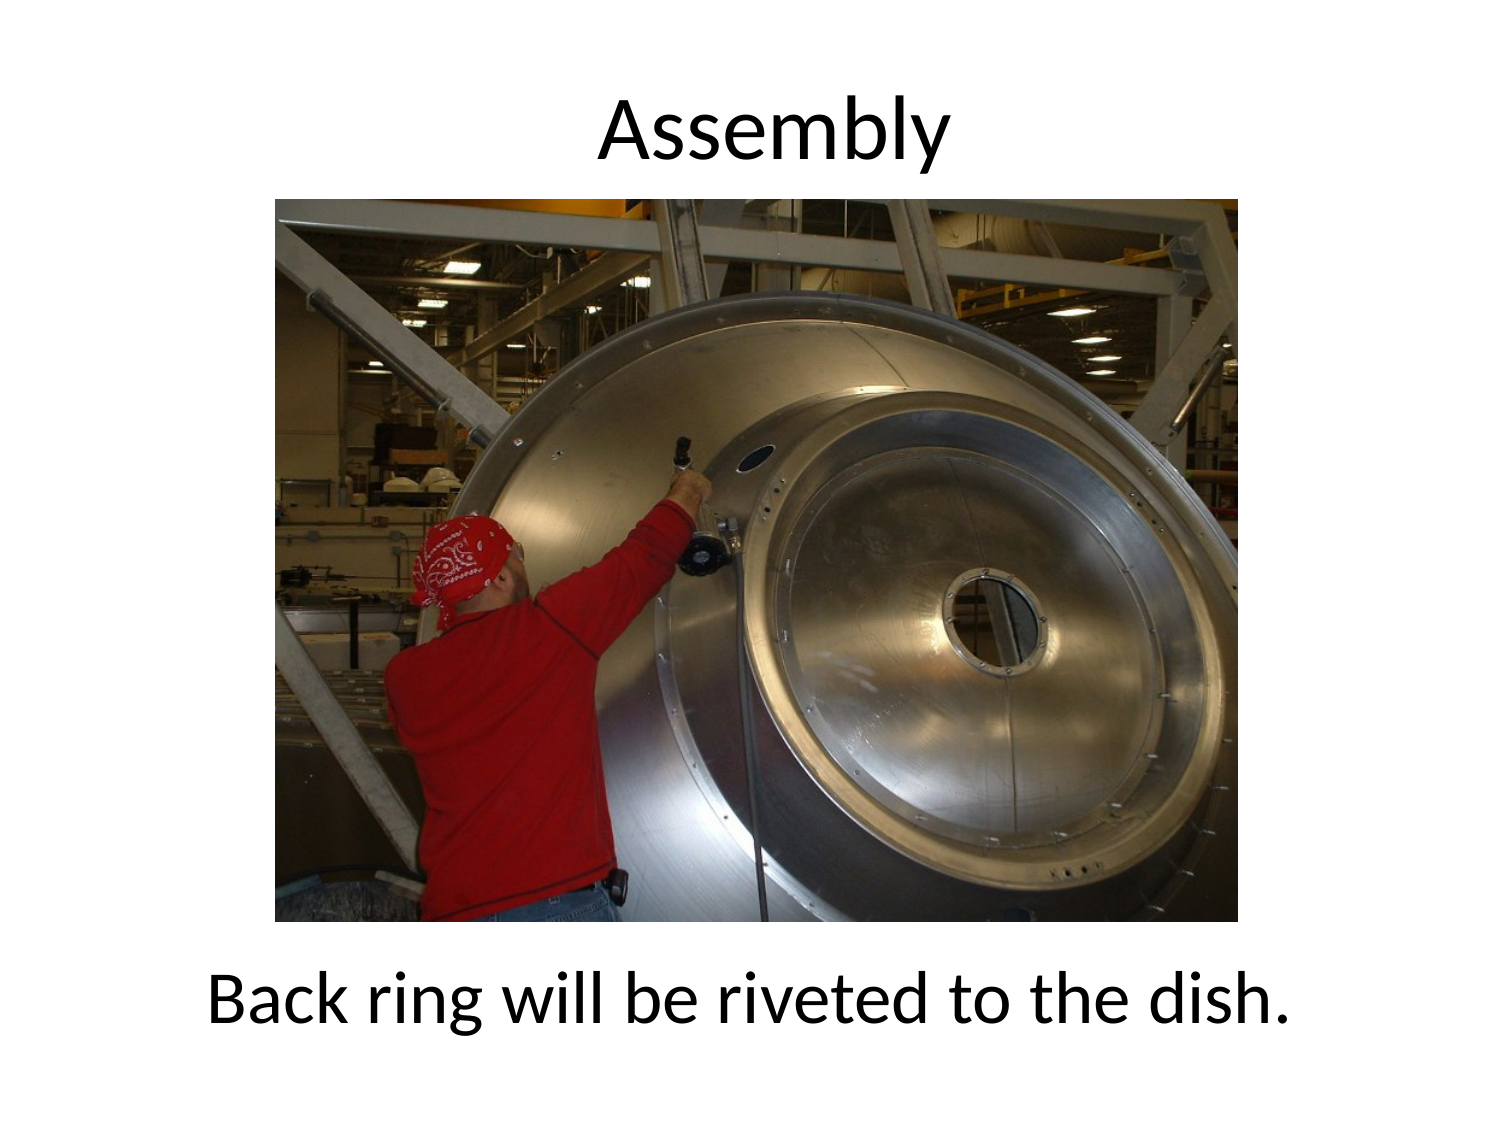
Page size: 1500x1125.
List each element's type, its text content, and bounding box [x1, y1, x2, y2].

picture [274, 199, 1238, 923]
title Assembly [425, 41, 1125, 198]
text_box Back ring will be riveted to the dish. [125, 912, 1375, 1075]
